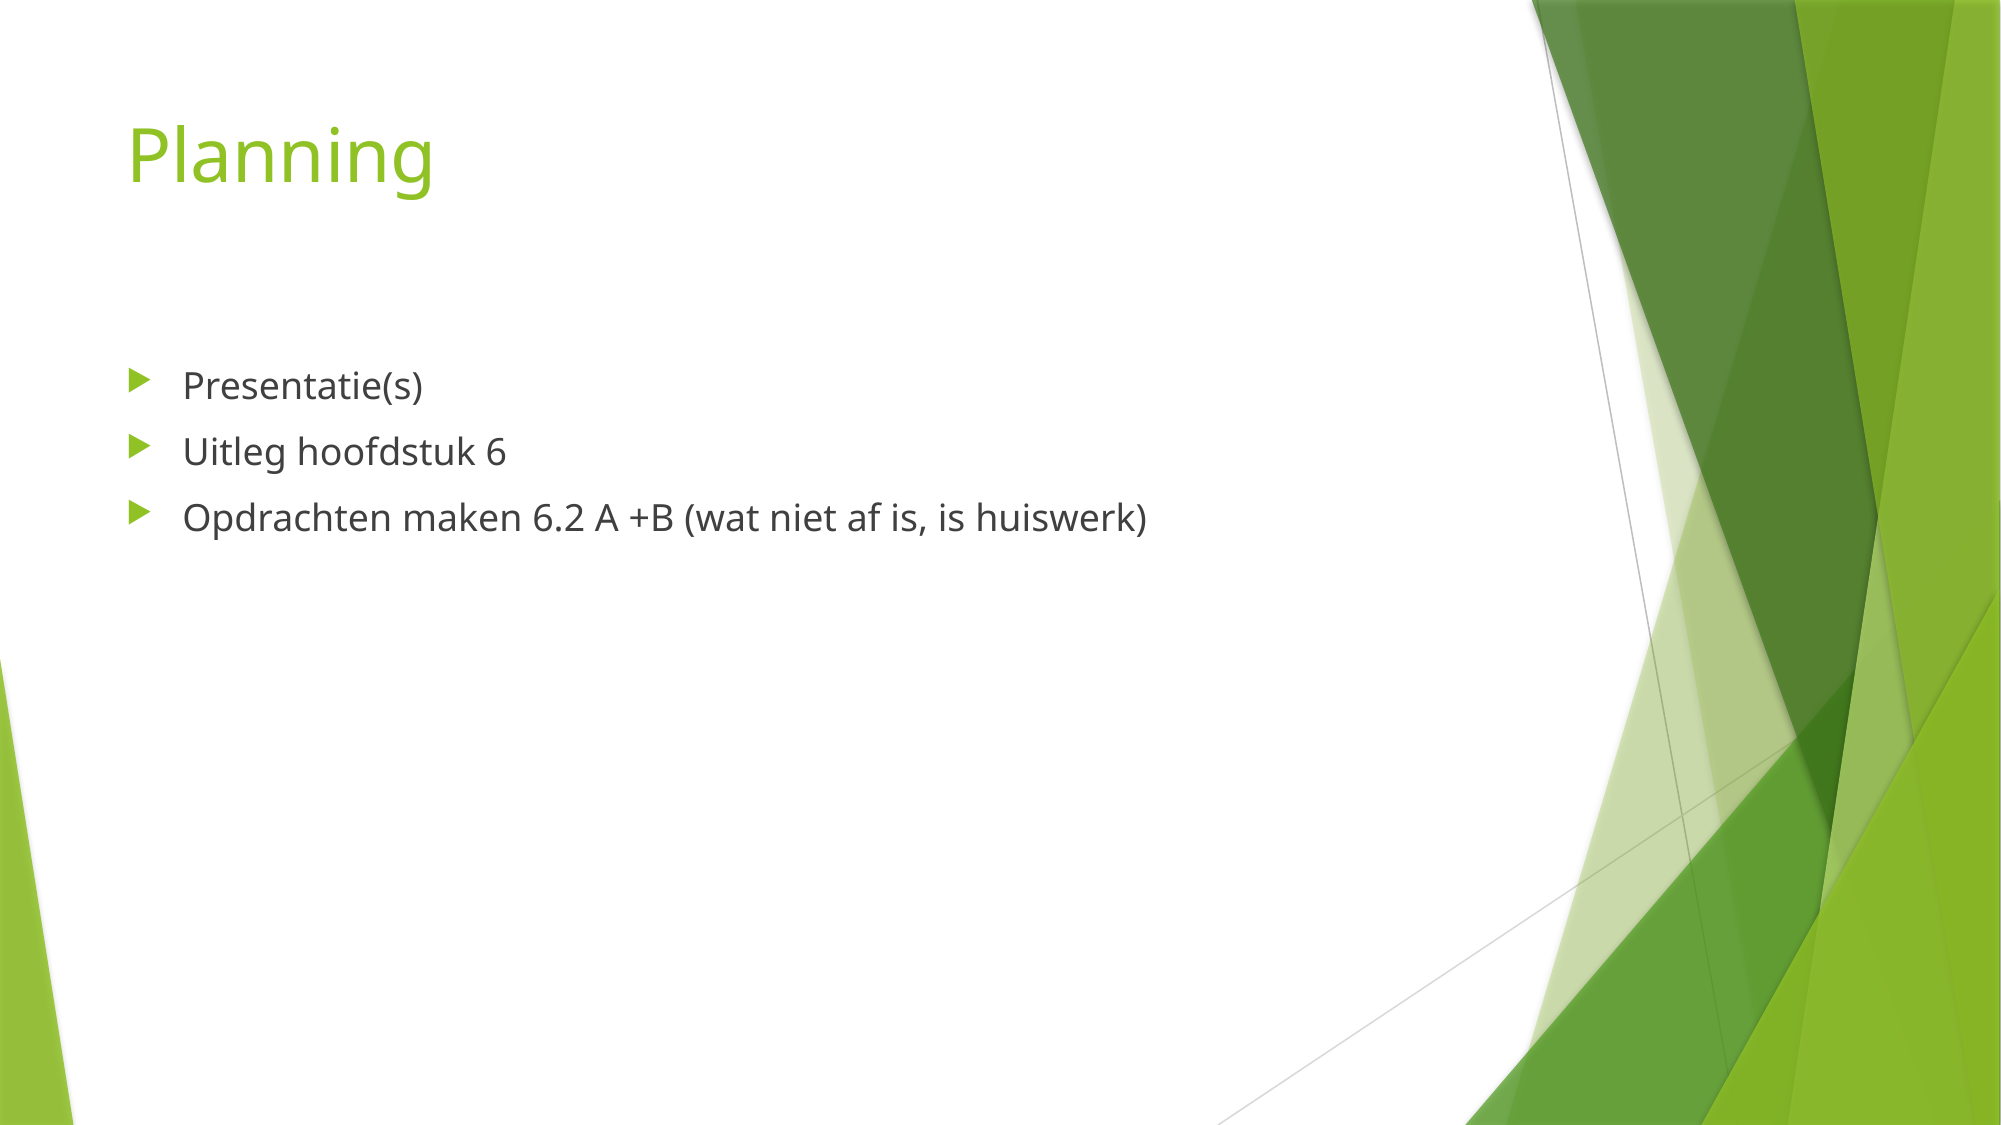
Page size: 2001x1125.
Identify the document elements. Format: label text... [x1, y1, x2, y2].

title Planning [111, 99, 1522, 317]
list Presentatie(s) Uitleg hoofdstuk 6 Opdrachten maken 6.2 A +B (wat niet af is, is huiswerk) [111, 354, 1522, 992]
